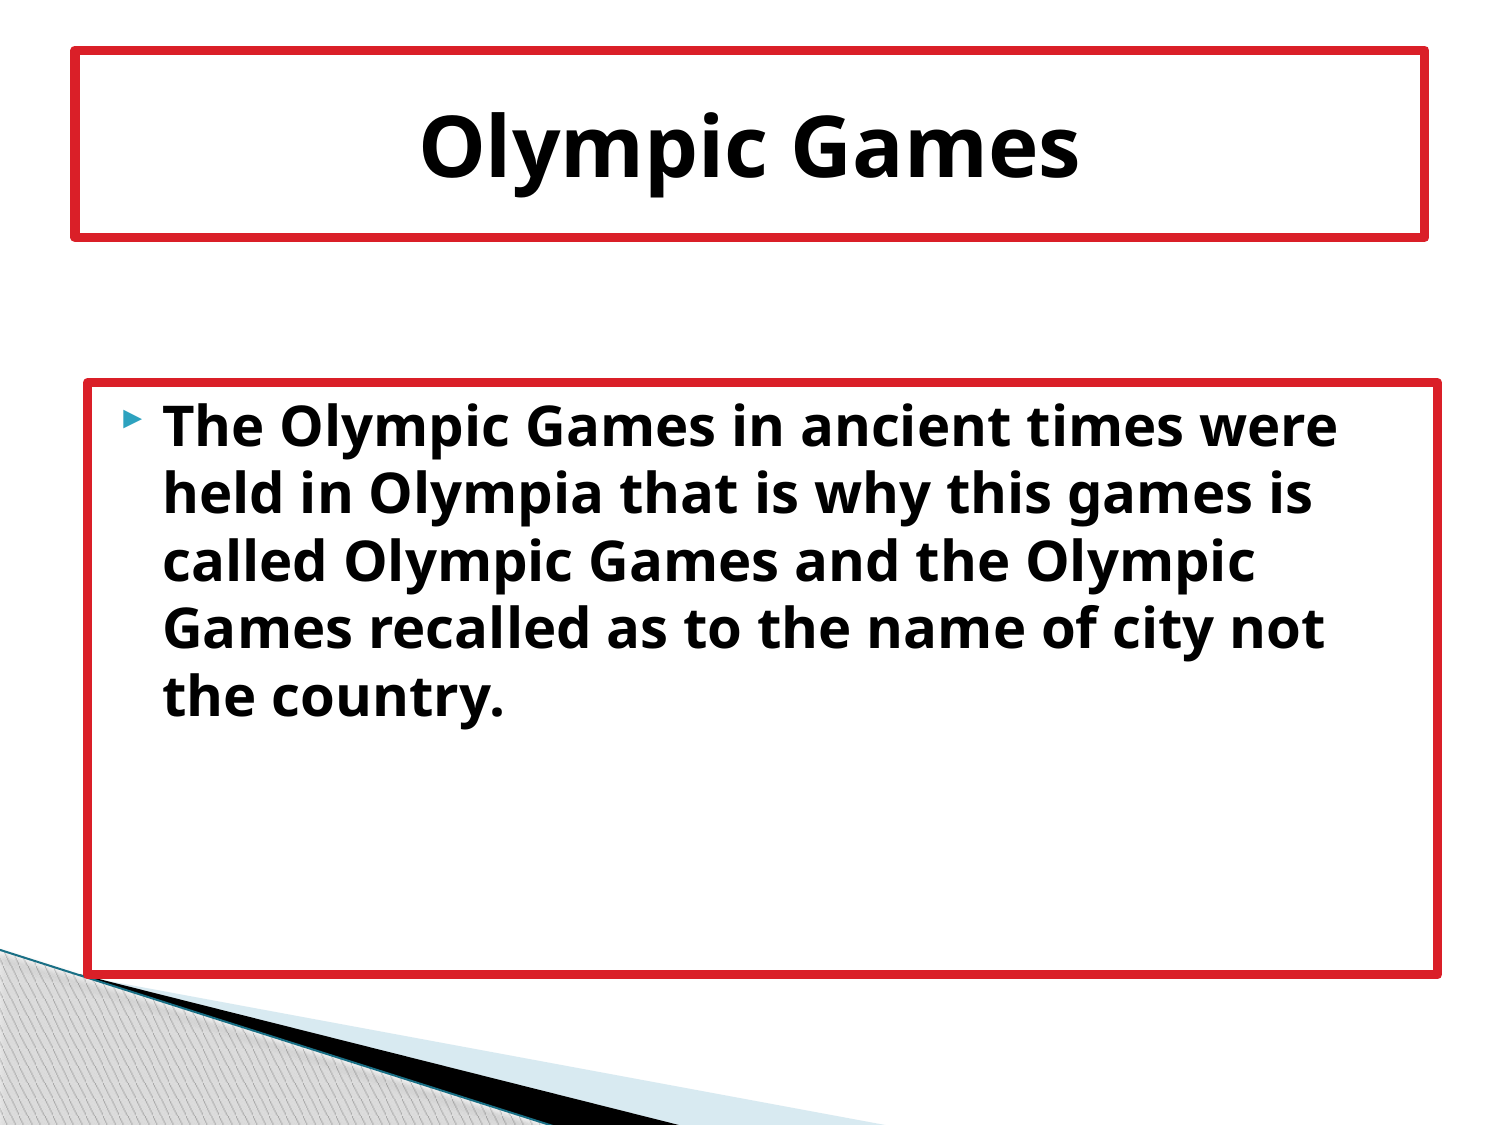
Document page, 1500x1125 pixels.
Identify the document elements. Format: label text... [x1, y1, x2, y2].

title Olympic Games [70, 46, 1429, 242]
list The Olympic Games in ancient times were held in Olympia that is why this games is called Olympic Games and the Olympic Games recalled as to the name of city not the country. [83, 378, 1442, 979]
